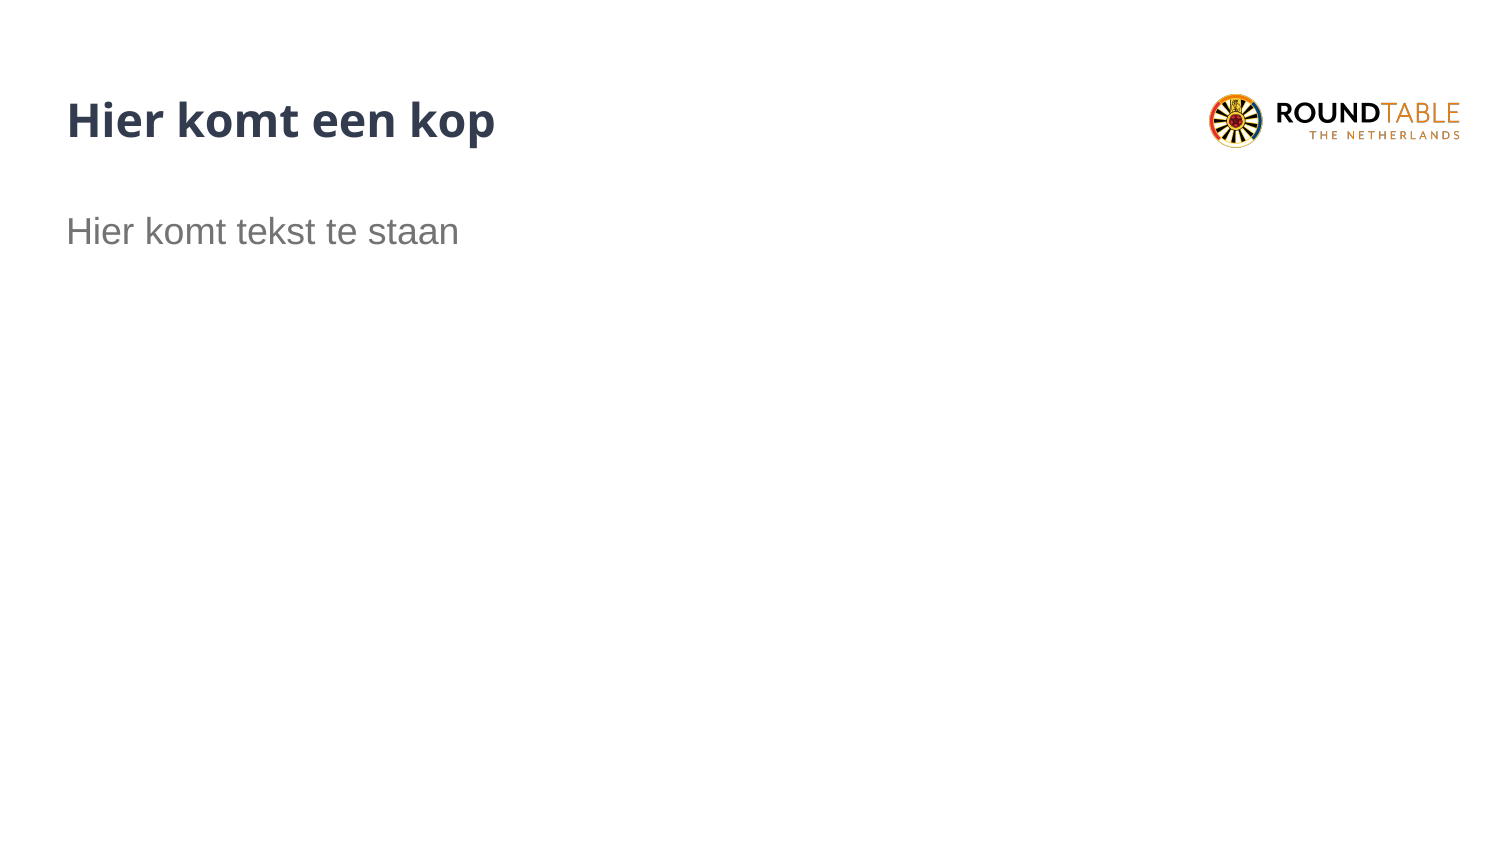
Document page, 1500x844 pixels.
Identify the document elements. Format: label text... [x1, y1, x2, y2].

picture [1194, 72, 1478, 168]
list Hier komt tekst te staan [51, 189, 1449, 750]
title Hier komt een kop [51, 72, 1193, 167]
